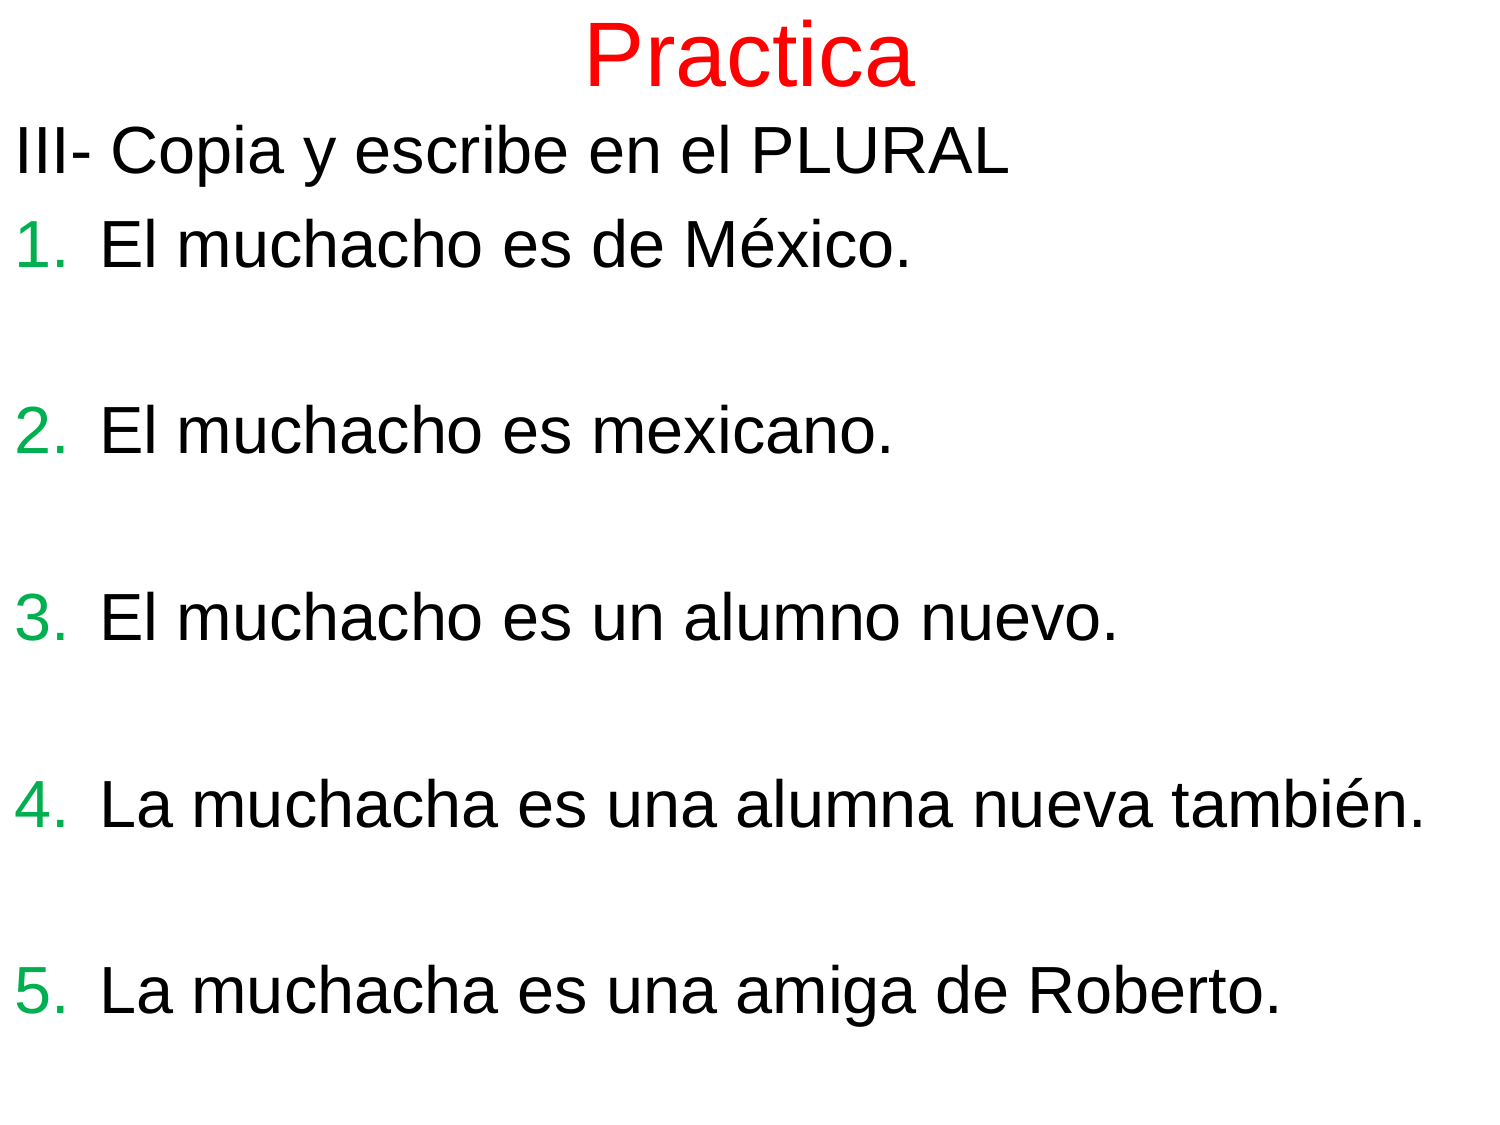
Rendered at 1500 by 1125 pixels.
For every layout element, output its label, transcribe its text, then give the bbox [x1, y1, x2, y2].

text_box III- Copia y escribe en el PLURAL El muchacho es de México. El muchacho es mexicano. El muchacho es un alumno nuevo. La muchacha es una alumna nueva también. La muchacha es una amiga de Roberto. [0, 99, 1500, 843]
text_box Practica [74, 0, 1425, 99]
